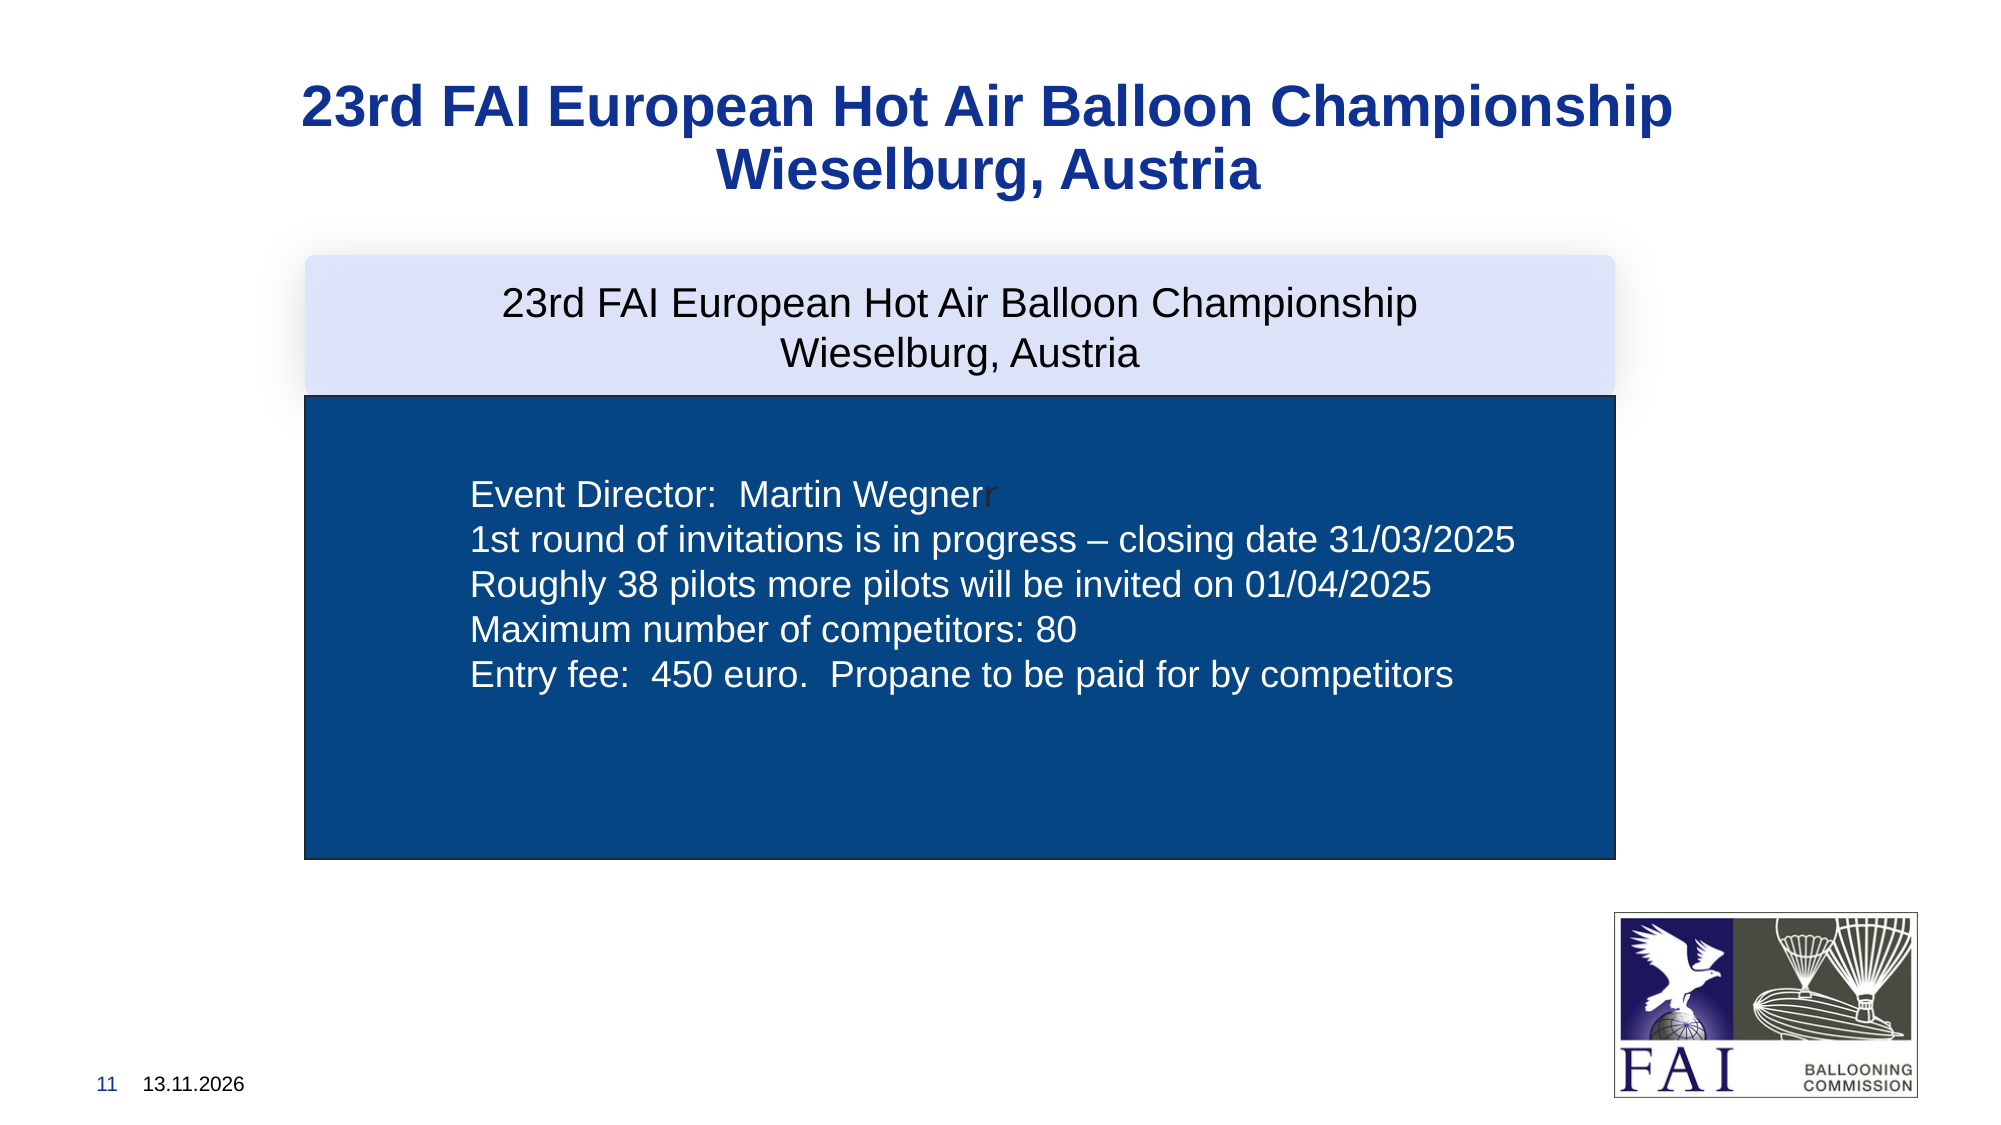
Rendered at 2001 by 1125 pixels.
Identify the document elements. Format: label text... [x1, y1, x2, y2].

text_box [304, 254, 1616, 860]
title 23rd FAI European Hot Air Balloon Championship Wieselburg, Austria [96, 116, 1881, 203]
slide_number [143, 1070, 256, 1125]
picture [1614, 912, 1918, 1098]
slide_number 11 [96, 1070, 143, 1125]
